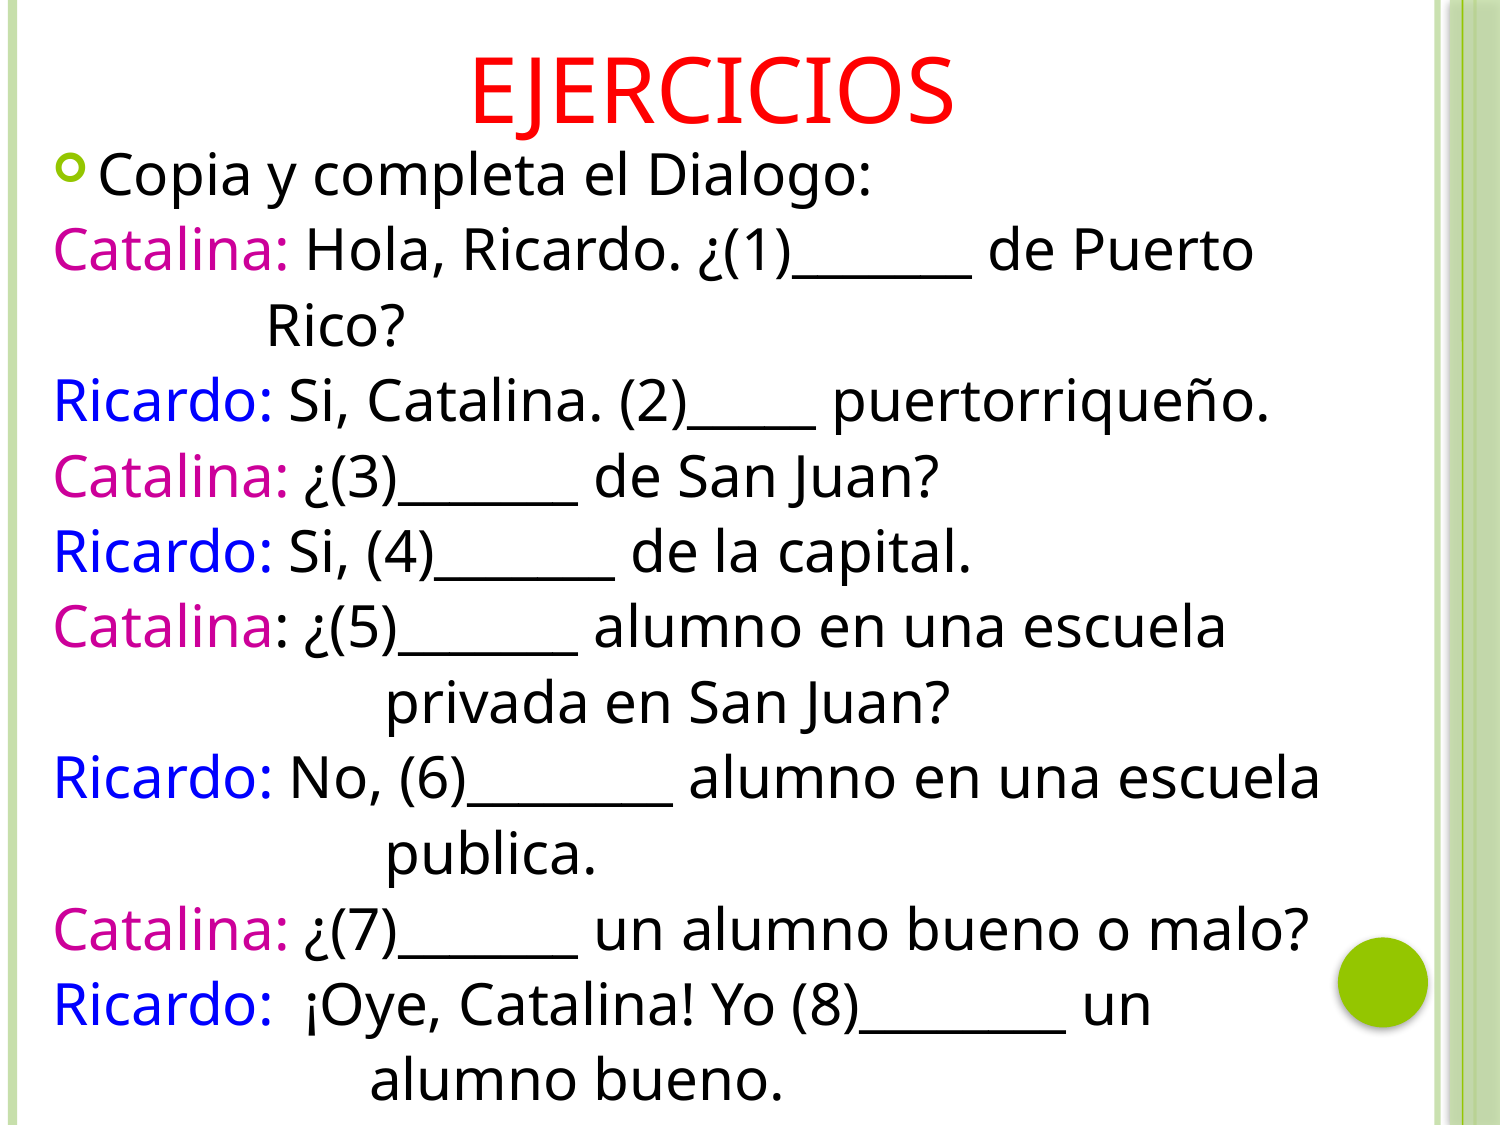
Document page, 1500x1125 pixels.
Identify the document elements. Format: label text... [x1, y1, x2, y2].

list Copia y completa el Dialogo: Catalina: Hola, Ricardo. ¿(1)_______ de Puerto Rico? Ricardo: Si, Catalina. (2)_____ puertorriqueño. Catalina: ¿(3)_______ de San Juan? Ricardo: Si, (4)_______ de la capital. Catalina: ¿(5)_______ alumno en una escuela privada en San Juan? Ricardo: No, (6)________ alumno en una escuela publica. Catalina: ¿(7)_______ un alumno bueno o malo? Ricardo: ¡Oye, Catalina! Yo (8)________ un alumno bueno. [37, 137, 1475, 1063]
title Ejercicios [112, 12, 1313, 137]
